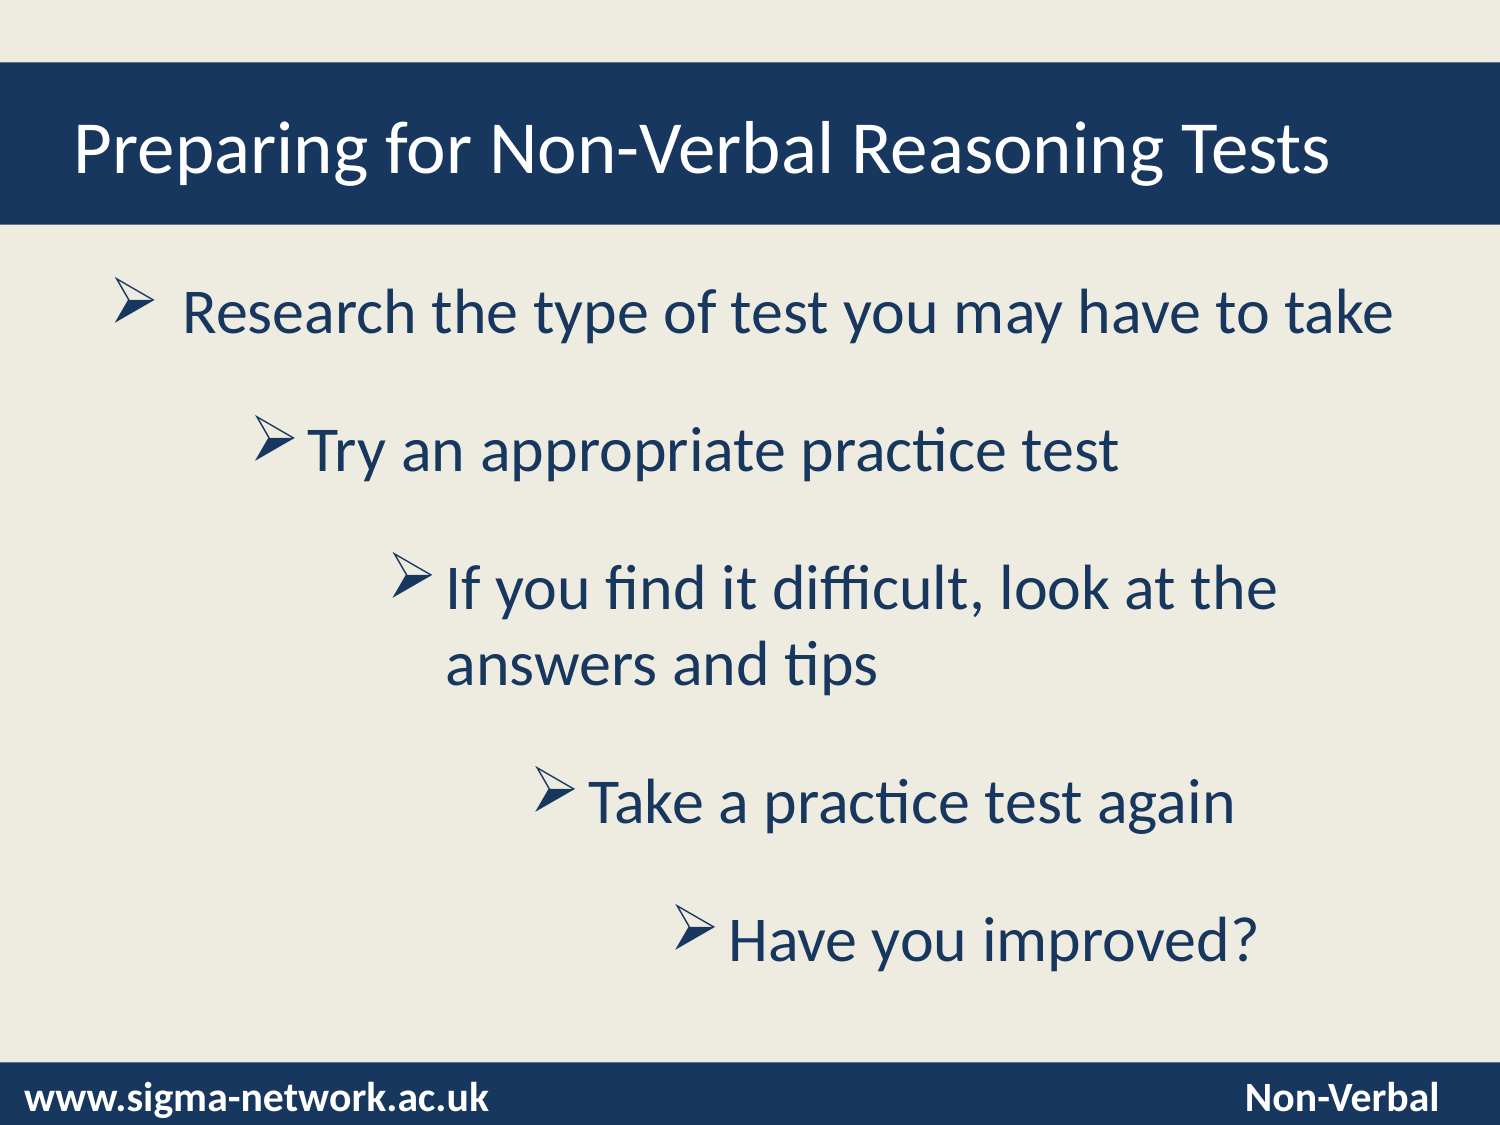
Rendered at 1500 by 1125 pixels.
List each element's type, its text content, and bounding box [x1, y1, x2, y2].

list Research the type of test you may have to take Try an appropriate practice test If you find it difficult, look at the answers and tips Take a practice test again Have you improved? [75, 262, 1425, 1005]
title Preparing for Non-Verbal Reasoning Tests [0, 62, 1500, 225]
